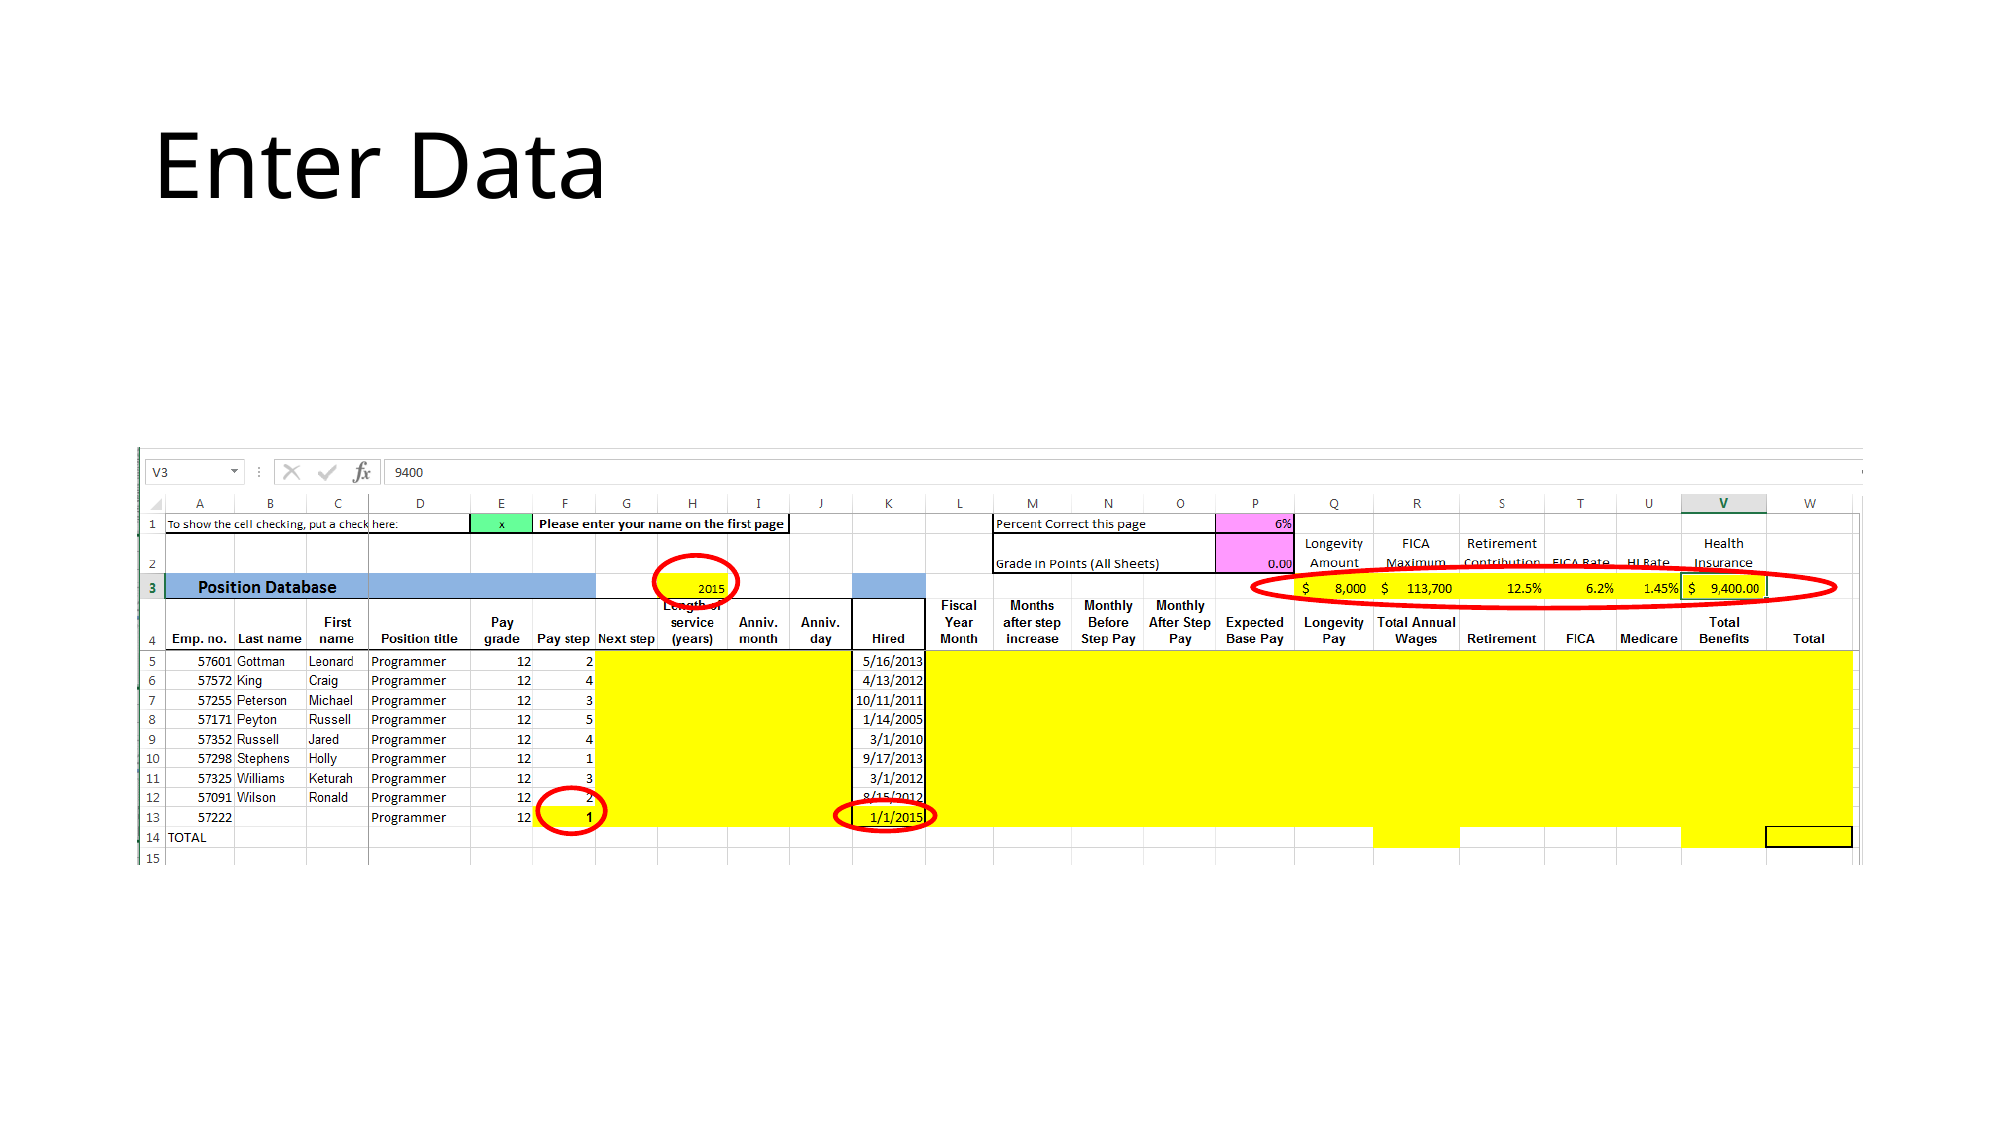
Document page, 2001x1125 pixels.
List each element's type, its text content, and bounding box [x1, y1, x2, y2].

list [137, 447, 1863, 865]
title Enter Data [137, 59, 1863, 278]
